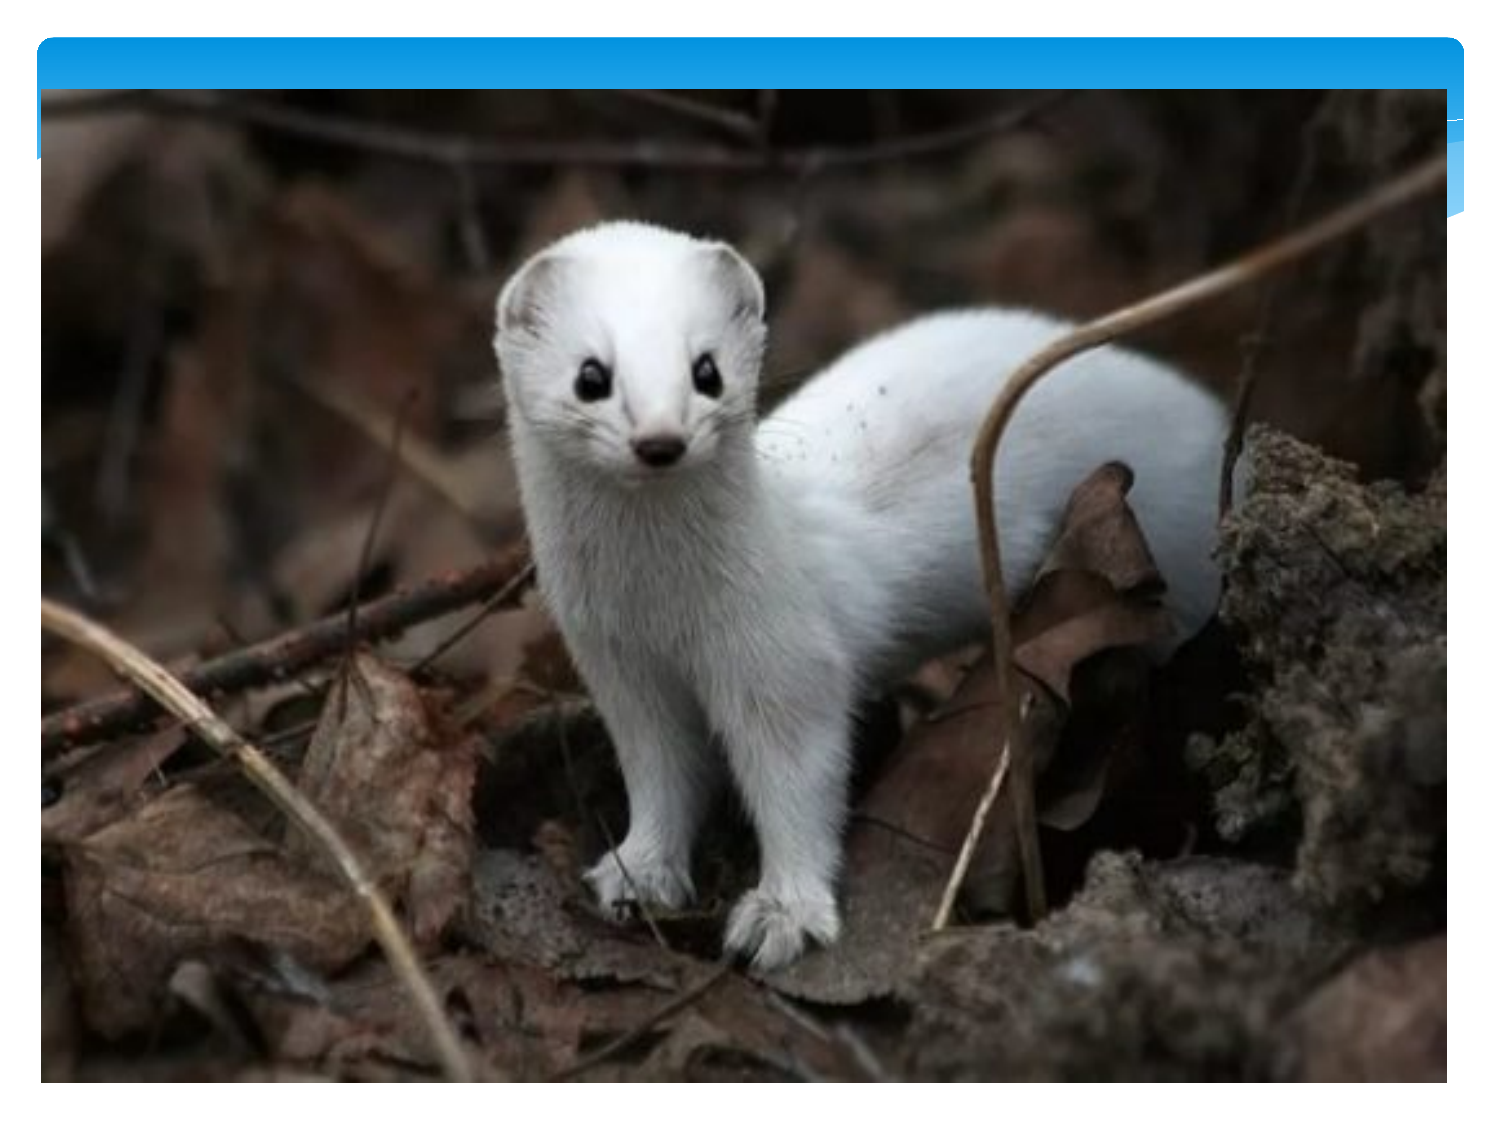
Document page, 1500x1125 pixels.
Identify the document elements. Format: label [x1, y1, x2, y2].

picture [41, 89, 1448, 1083]
